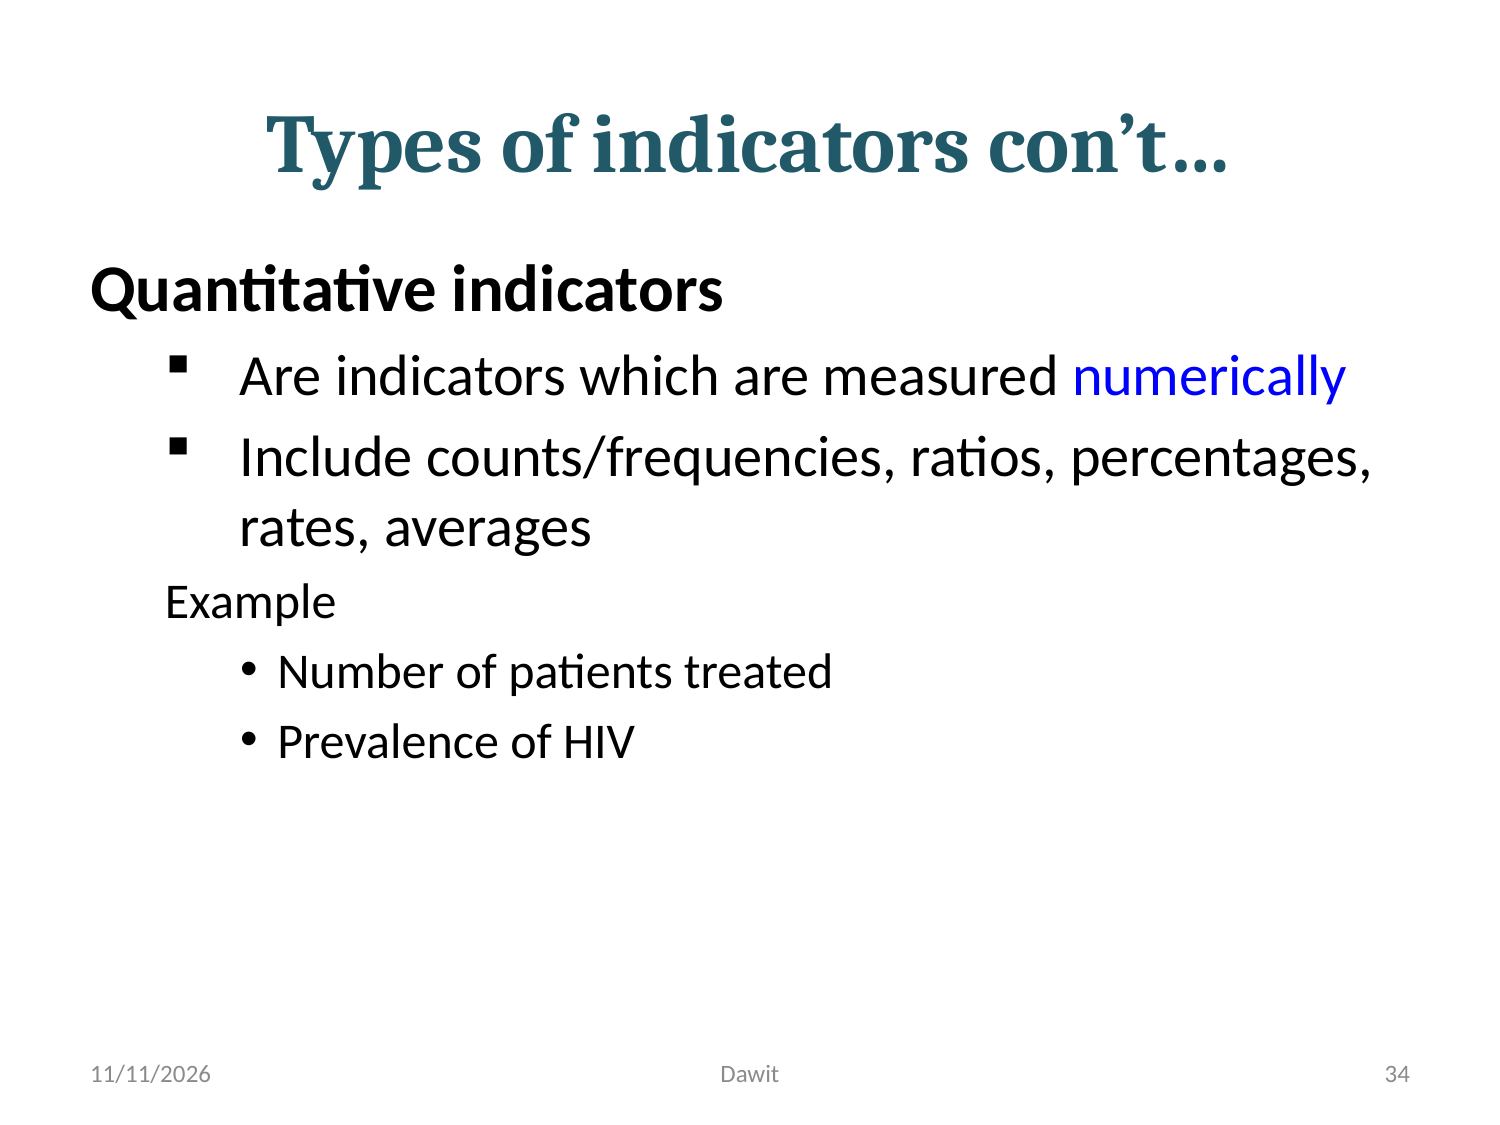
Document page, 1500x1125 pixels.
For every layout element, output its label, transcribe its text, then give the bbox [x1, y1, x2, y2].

title Types of indicators con’t… [75, 45, 1425, 233]
slide_number 34 [1074, 1042, 1425, 1103]
footer Dawit [512, 1042, 988, 1103]
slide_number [75, 1042, 425, 1103]
list Quantitative indicators Are indicators which are measured numerically Include counts/frequencies, ratios, percentages, rates, averages Example Number of patients treated Prevalence of HIV [75, 237, 1425, 1013]
